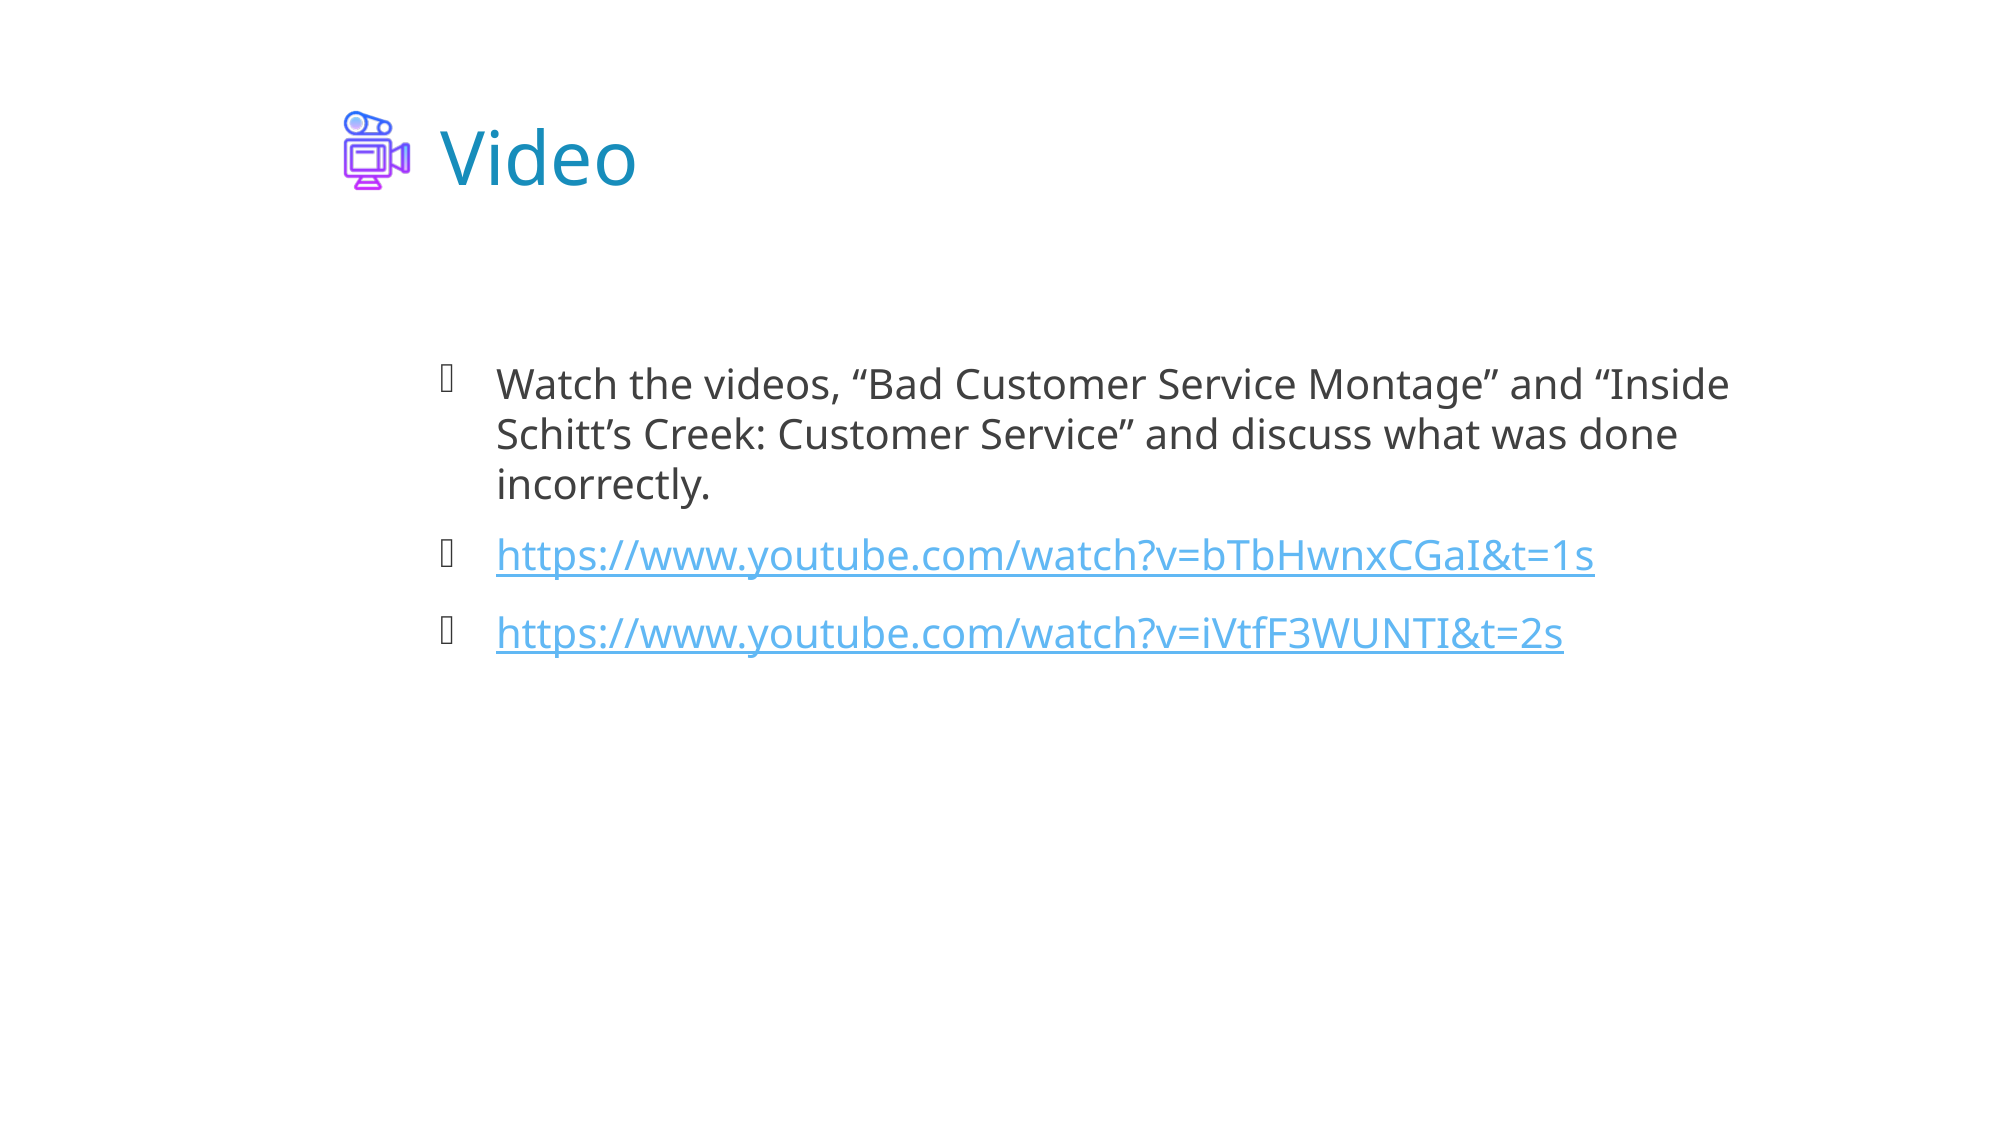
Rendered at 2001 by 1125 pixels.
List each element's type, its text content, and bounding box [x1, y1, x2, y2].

list Watch the videos, “Bad Customer Service Montage” and “Inside Schitt’s Creek: Customer Service” and discuss what was done incorrectly. https://www.youtube.com/watch?v=bTbHwnxCGaI&t=1s https://www.youtube.com/watch?v=iVtfF3WUNTI&t=2s [424, 350, 1888, 970]
title Video [425, 102, 1888, 313]
picture [329, 102, 425, 199]
